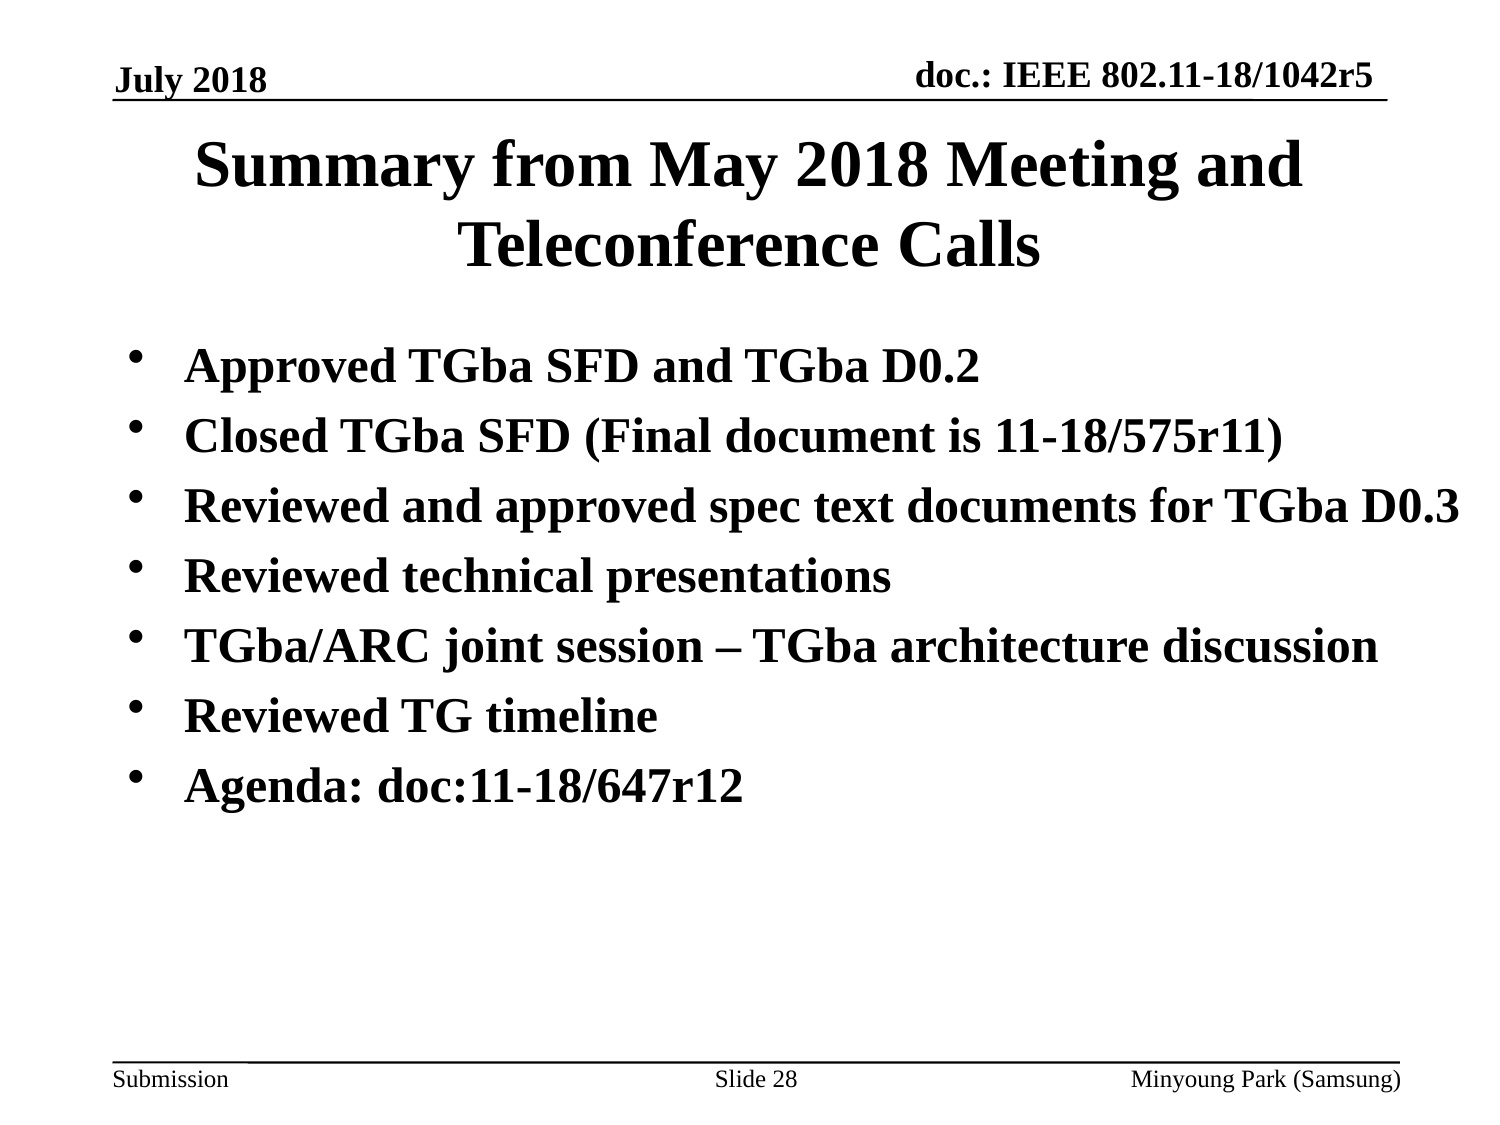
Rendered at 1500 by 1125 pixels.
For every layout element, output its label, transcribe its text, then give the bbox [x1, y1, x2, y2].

title Summary from May 2018 Meeting and Teleconference Calls [112, 112, 1388, 288]
footer Minyoung Park (Samsung) [949, 1061, 1402, 1093]
list Approved TGba SFD and TGba D0.2 Closed TGba SFD (Final document is 11-18/575r11) Reviewed and approved spec text documents for TGba D0.3 Reviewed technical presentations TGba/ARC joint session – TGba architecture discussion Reviewed TG timeline Agenda: doc:11-18/647r12 [112, 324, 1488, 1063]
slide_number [114, 54, 335, 101]
slide_number Slide 28 [712, 1061, 800, 1093]
